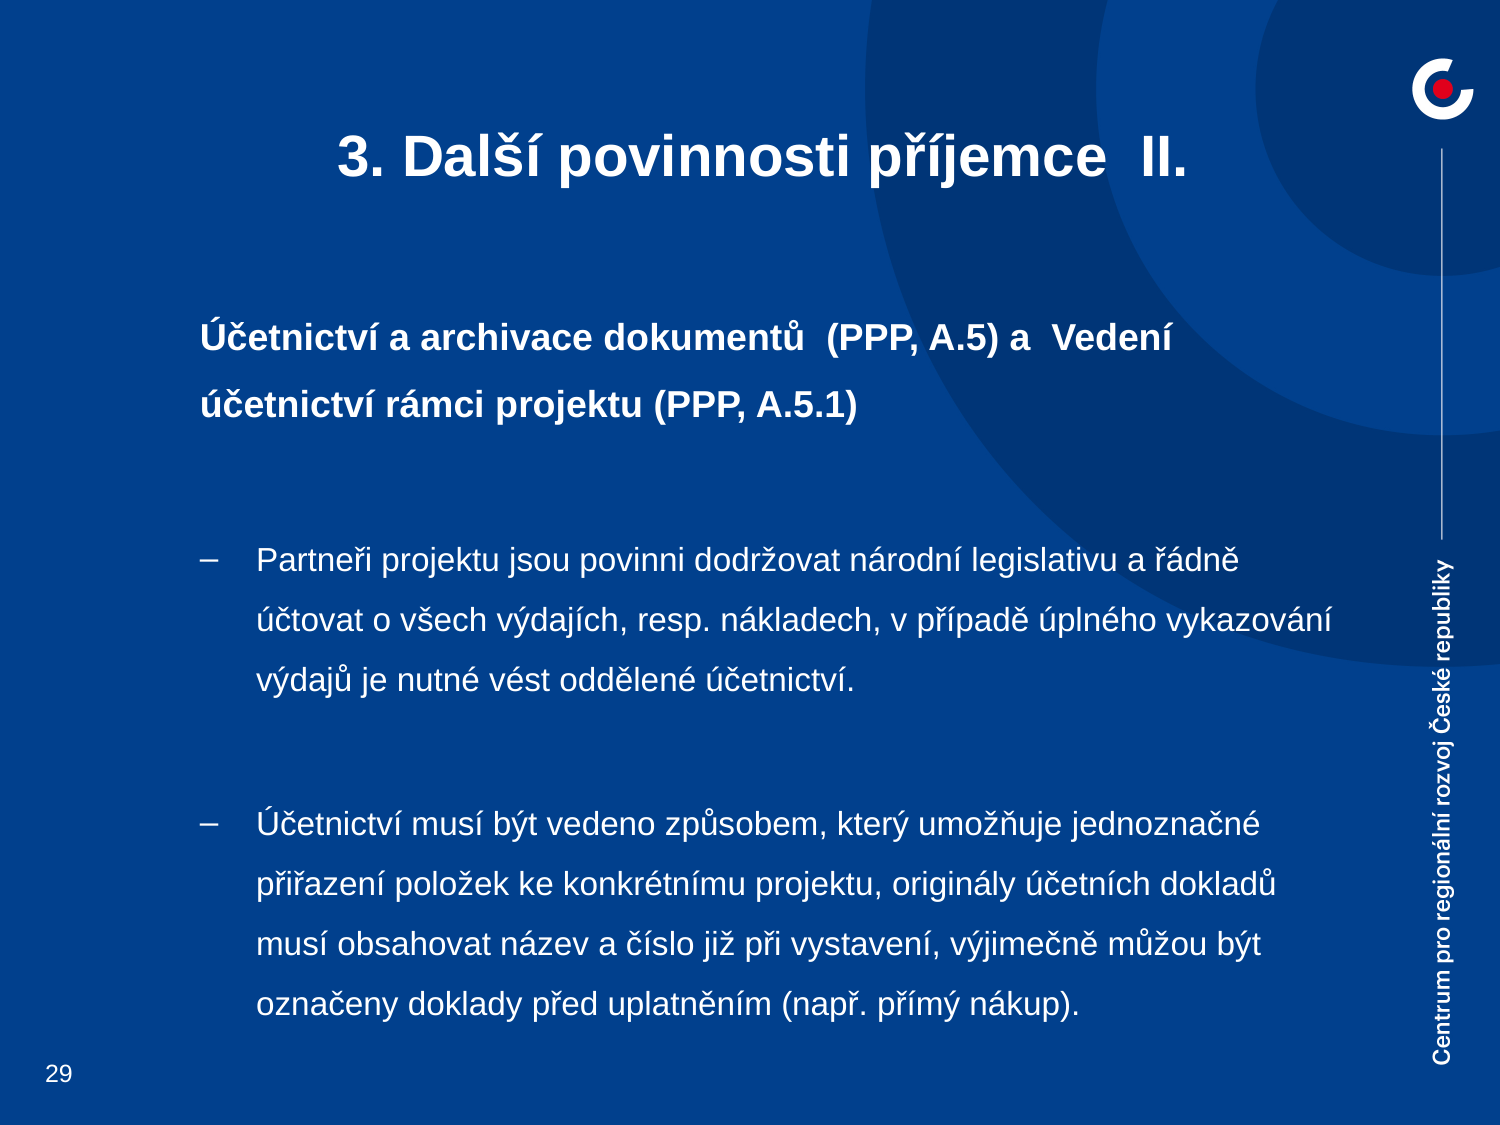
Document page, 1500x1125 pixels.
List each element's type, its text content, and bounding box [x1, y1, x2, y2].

title 3. Další povinnosti příjemce II. [185, 110, 1343, 236]
slide_number 29 [30, 1042, 113, 1103]
list Účetnictví a archivace dokumentů (PPP, A.5) a Vedení účetnictví rámci projektu (PPP, A.5.1) Partneři projektu jsou povinni dodržovat národní legislativu a řádně účtovat o všech výdajích, resp. nákladech, v případě úplného vykazování výdajů je nutné vést oddělené účetnictví. Účetnictví musí být vedeno způsobem, který umožňuje jednoznačné přiřazení položek ke konkrétnímu projektu, originály účetních dokladů musí obsahovat název a číslo již při vystavení, výjimečně můžou být označeny doklady před uplatněním (např. přímý nákup). [185, 283, 1360, 1060]
picture [0, 0, 1500, 1125]
